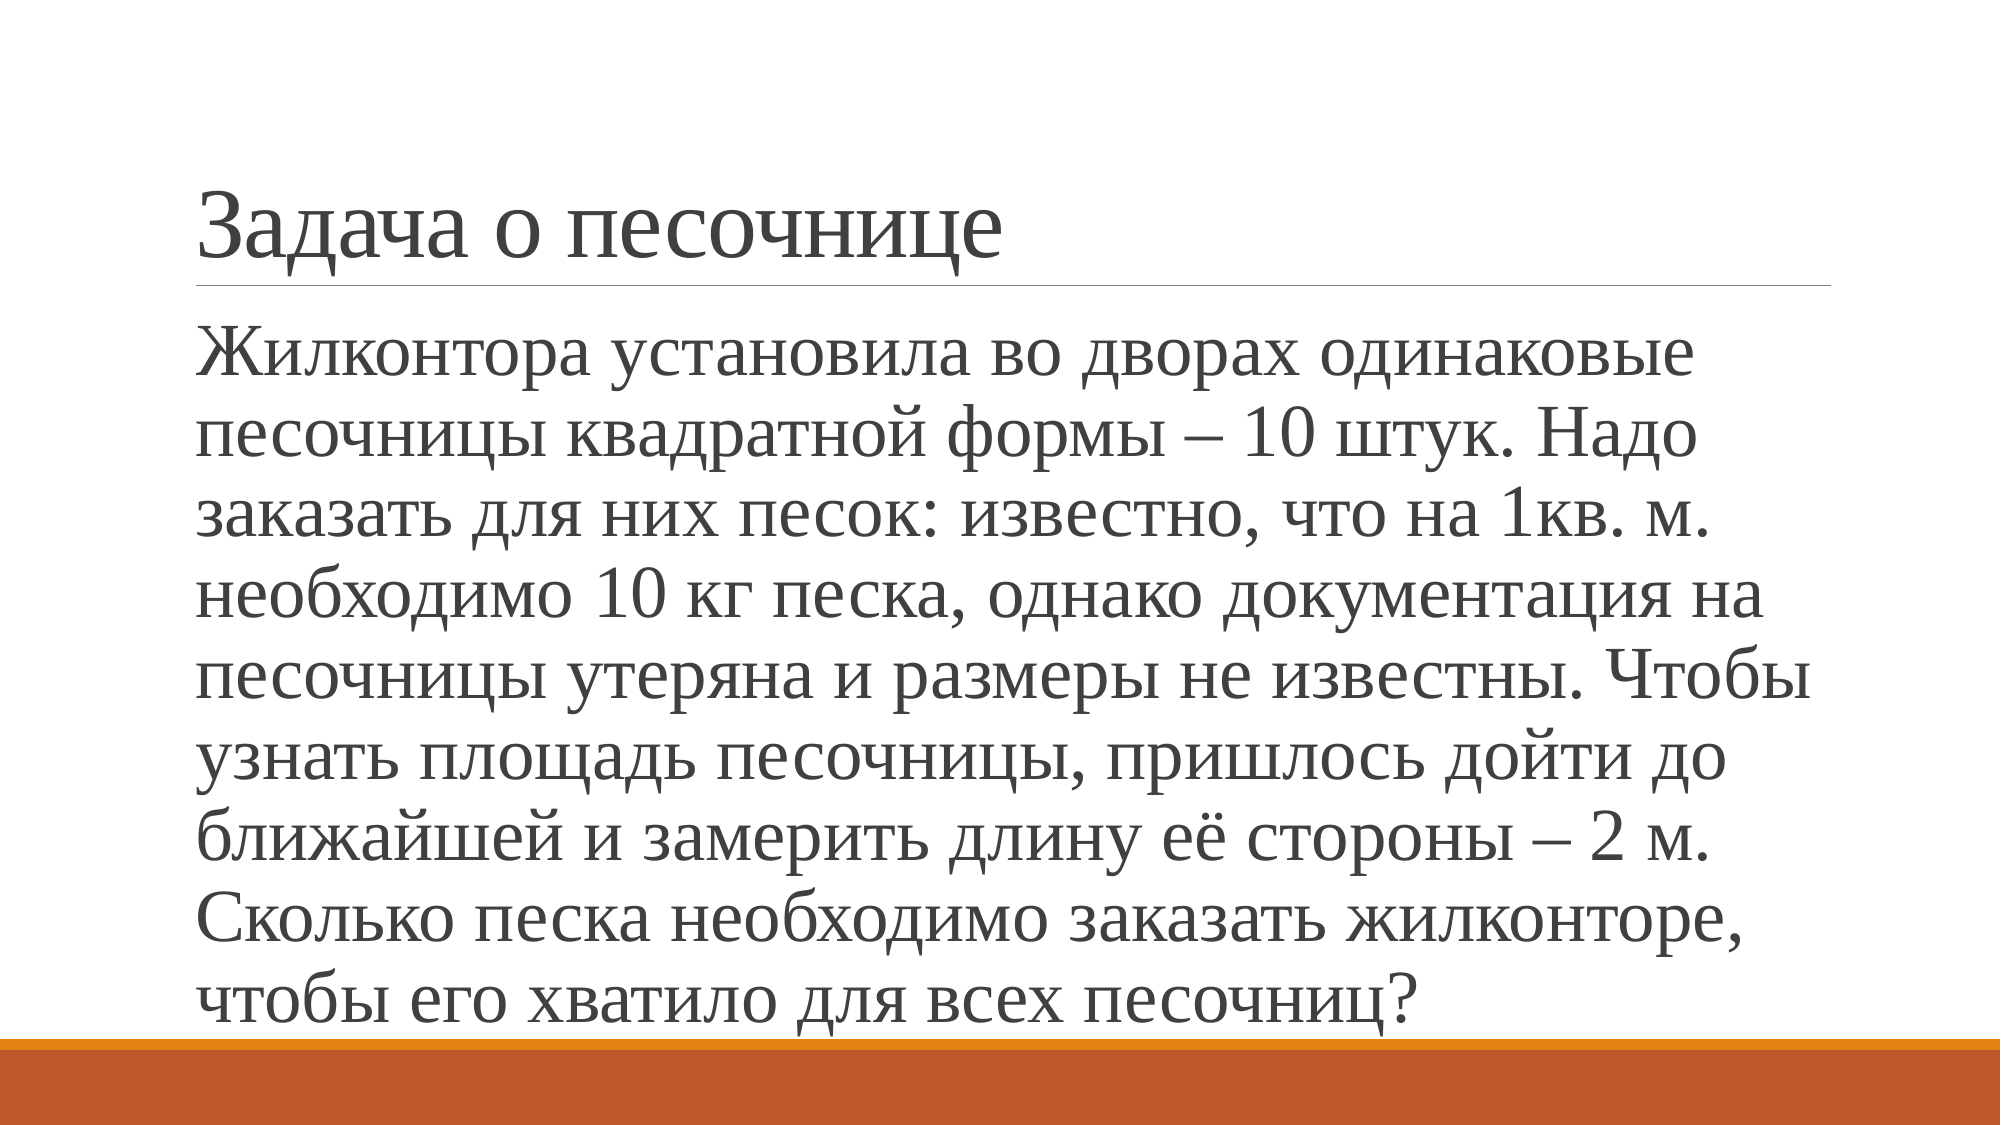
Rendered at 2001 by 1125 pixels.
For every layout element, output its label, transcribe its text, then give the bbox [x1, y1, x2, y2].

list Жилконтора установила во дворах одинаковые песочницы квадратной формы – 10 штук. Надо заказать для них песок: известно, что на 1кв. м. необходимо 10 кг песка, однако документация на песочницы утеряна и размеры не известны. Чтобы узнать площадь песочницы, пришлось дойти до ближайшей и замерить длину её стороны – 2 м. Сколько песка необходимо заказать жилконторе, чтобы его хватило для всех песочниц? [180, 302, 1830, 963]
title Задача о песочнице [180, 47, 1830, 285]
